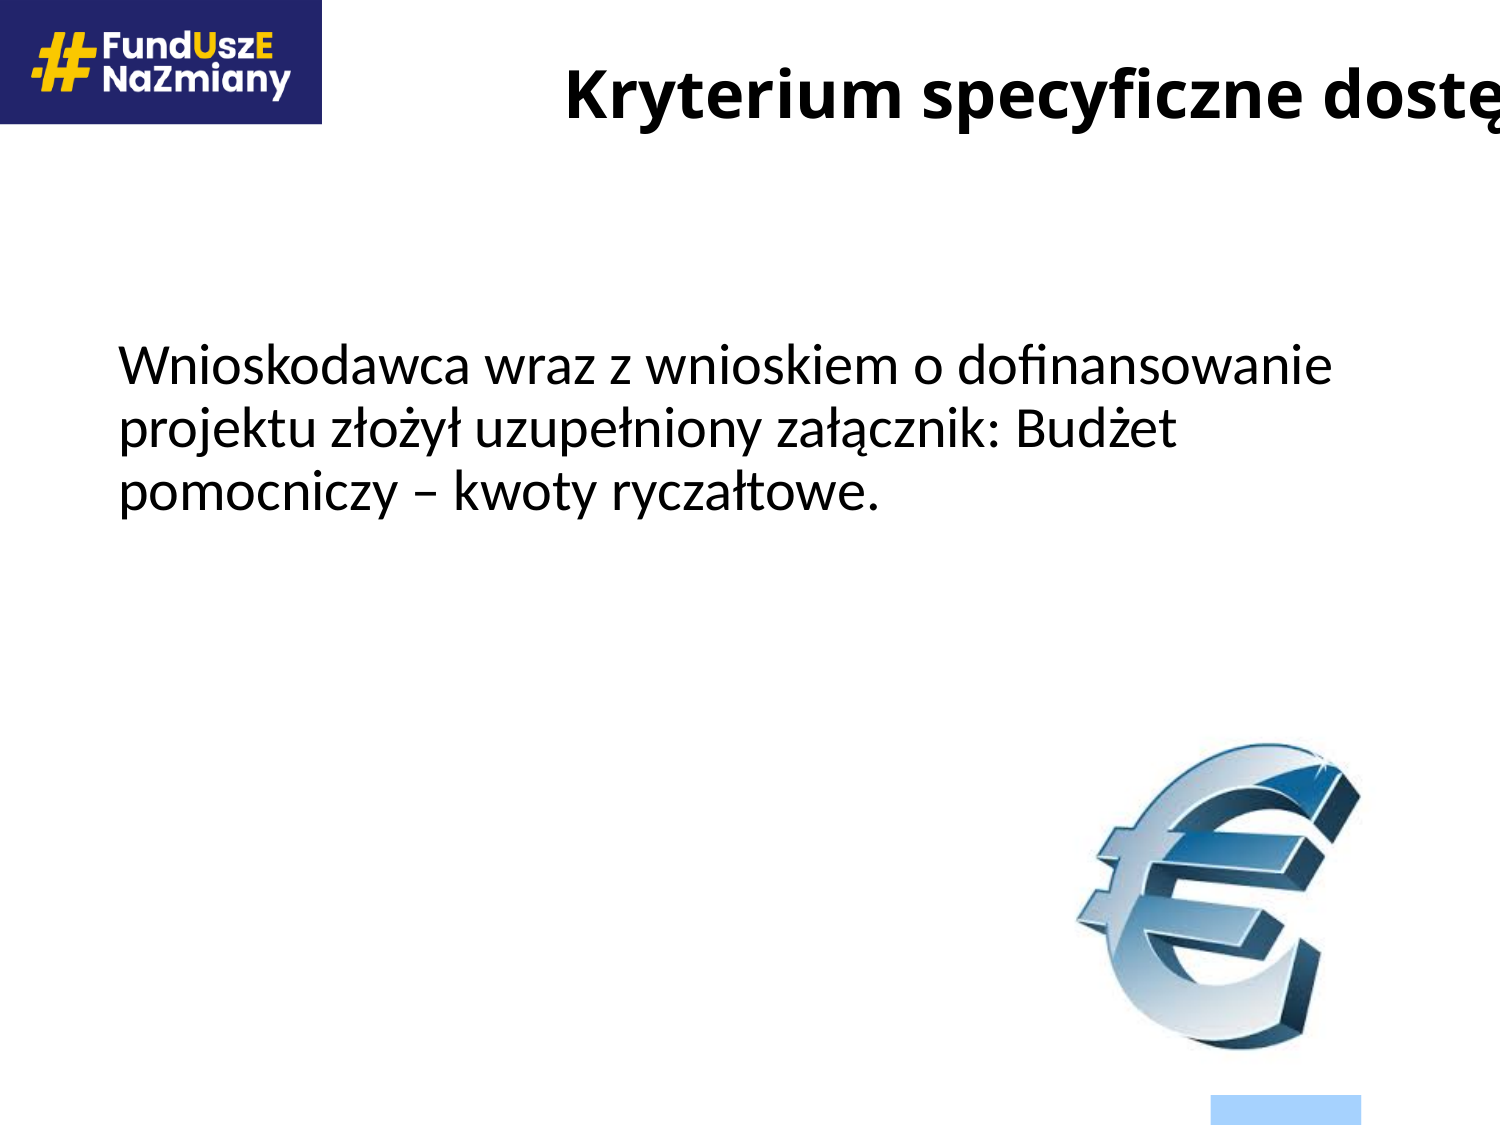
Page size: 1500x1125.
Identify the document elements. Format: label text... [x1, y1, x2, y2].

picture [0, 0, 1500, 1125]
list Wnioskodawca wraz z wnioskiem o dofinansowanie projektu złożył uzupełniony załącznik: Budżet pomocniczy – kwoty ryczałtowe. [103, 152, 1397, 780]
title Kryterium specyficzne dostępu 16 [548, 41, 1500, 153]
